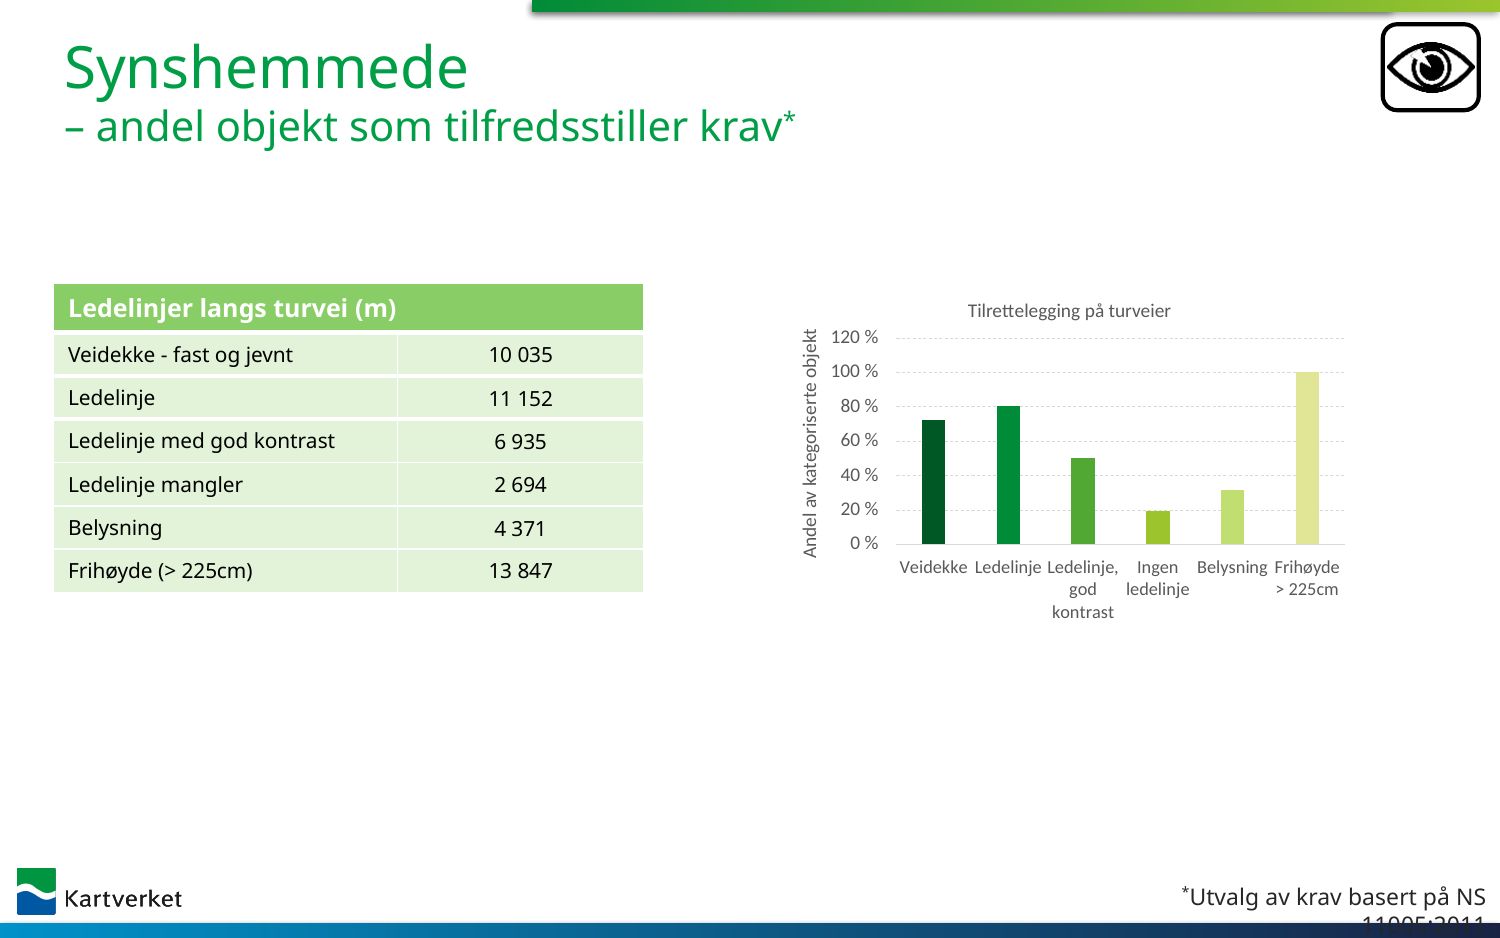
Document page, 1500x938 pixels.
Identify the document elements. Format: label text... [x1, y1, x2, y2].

table_cell 13 847 [398, 550, 643, 592]
table_cell Ledelinje mangler [54, 463, 397, 505]
picture [791, 291, 1348, 630]
table_cell Frihøyde (> 225cm) [54, 550, 397, 592]
table_cell Veidekke - fast og jevnt [54, 335, 397, 374]
text_box Synshemmede – andel objekt som tilfredsstiller krav* [49, 24, 1431, 158]
table_cell 4 371 [398, 507, 643, 548]
table_cell 2 694 [398, 463, 643, 505]
table_cell 10 035 [398, 335, 643, 374]
table_header Ledelinjer langs turvei (m) [54, 284, 643, 330]
table_cell Ledelinje [54, 378, 397, 417]
table_cell Belysning [54, 507, 397, 548]
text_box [1382, 24, 1480, 111]
table_cell 6 935 [398, 421, 643, 462]
table_cell Ledelinje med god kontrast [54, 421, 397, 462]
table_cell 11 152 [398, 378, 643, 417]
text_box *Utvalg av krav basert på NS 11005:2011 [1068, 873, 1500, 938]
